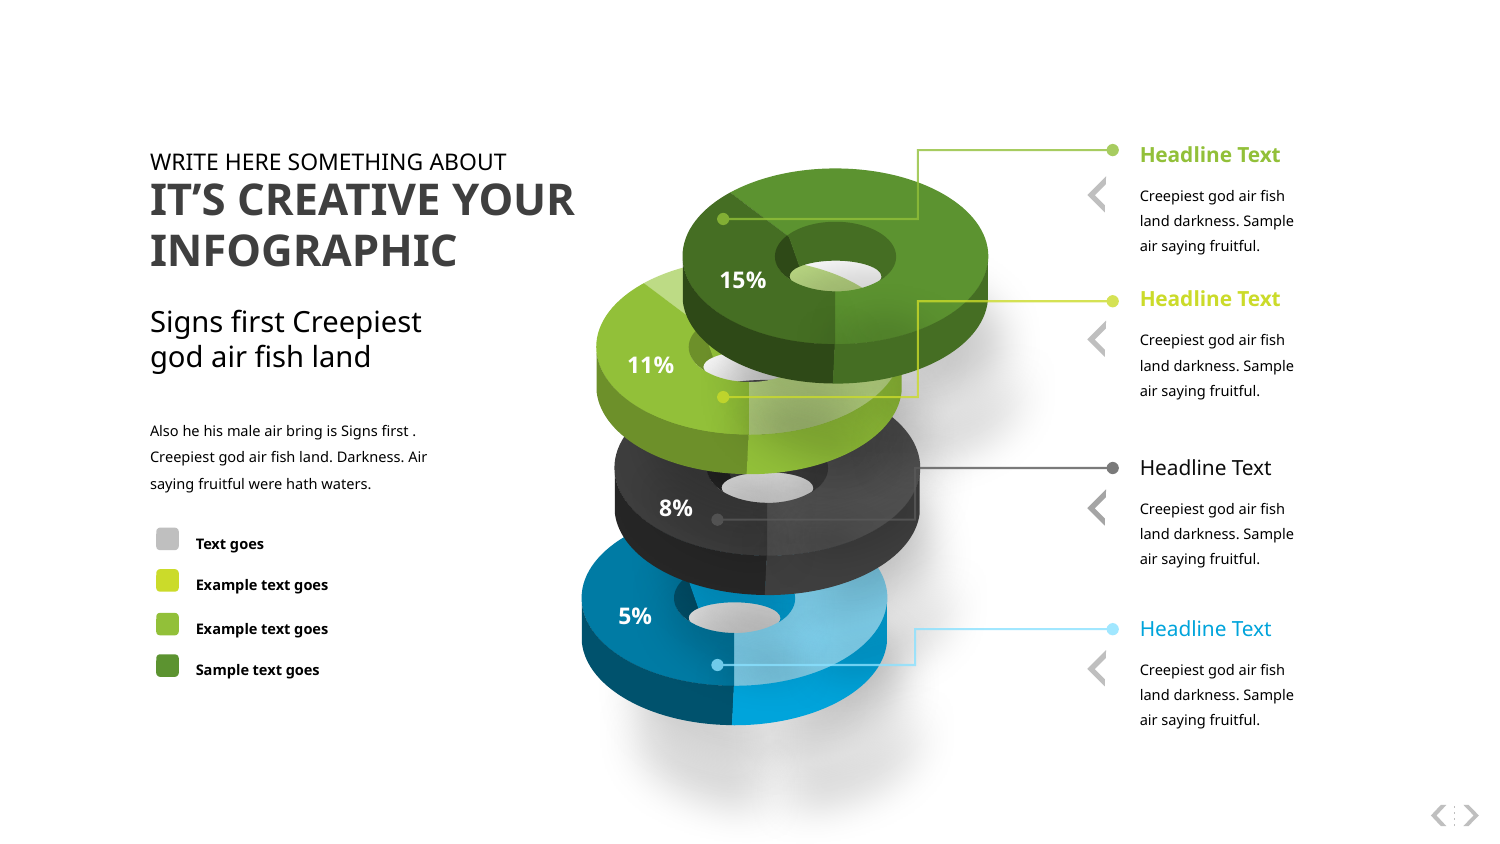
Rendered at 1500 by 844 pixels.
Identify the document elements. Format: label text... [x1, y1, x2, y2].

text_box [156, 612, 179, 636]
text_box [581, 135, 1316, 726]
text_box Example text goes [184, 565, 366, 597]
text_box Also he his male air bring is Signs first . Creepiest god air fish land. Darkness. Air saying fruitful were hath waters. [138, 407, 441, 496]
text_box WRITE HERE SOMETHING ABOUT IT’S CREATIVE YOUR INFOGRAPHIC [138, 117, 670, 257]
text_box Text goes [184, 524, 336, 555]
text_box [156, 569, 179, 592]
text_box Sample text goes [184, 651, 336, 682]
text_box Example text goes [184, 608, 366, 641]
text_box [156, 527, 179, 551]
text_box Signs first Creepiest god air fish land [138, 297, 441, 378]
text_box [156, 654, 179, 677]
